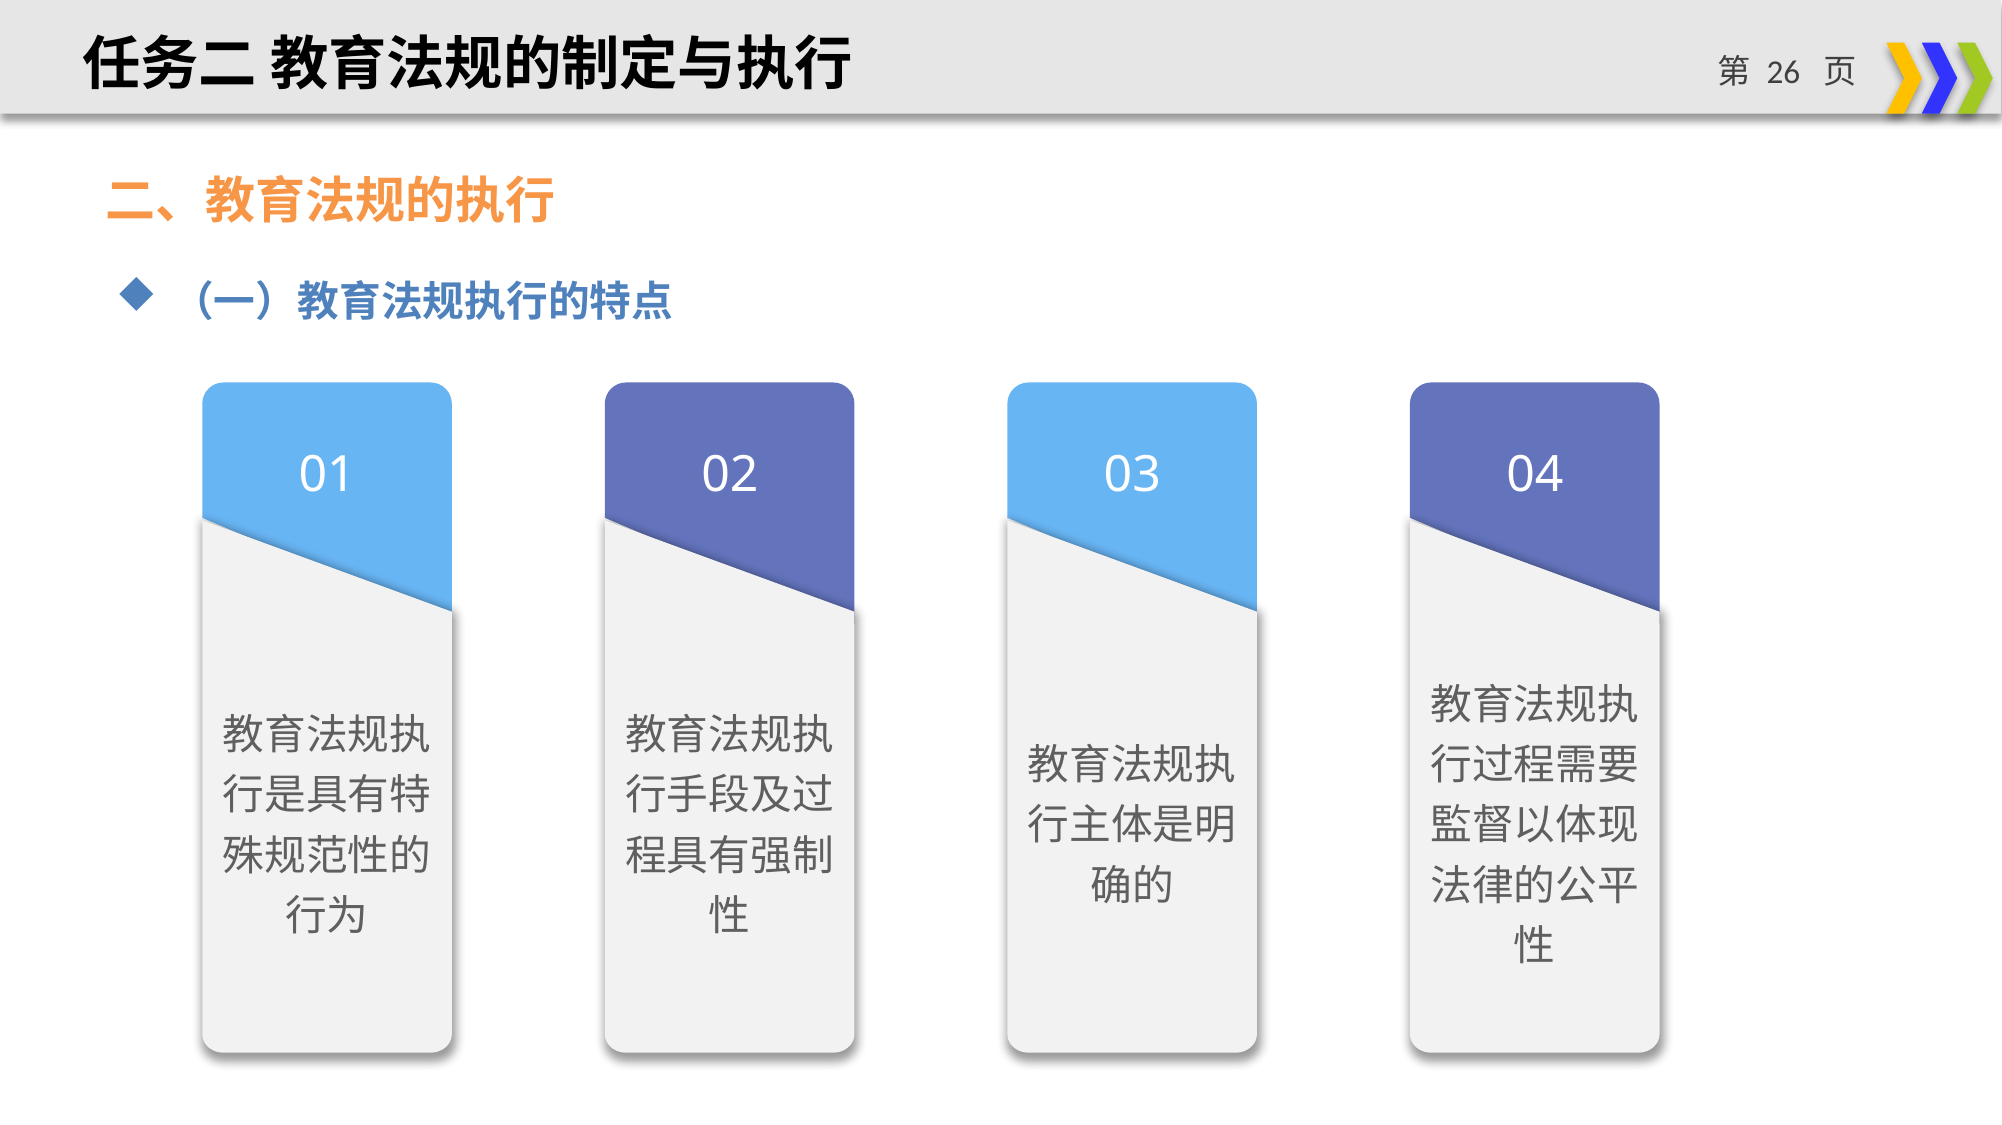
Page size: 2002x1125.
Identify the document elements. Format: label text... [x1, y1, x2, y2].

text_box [1007, 382, 1258, 1053]
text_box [604, 382, 855, 1053]
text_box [201, 382, 453, 1053]
text_box 任务二 教育法规的制定与执行 [67, 19, 1008, 104]
text_box 二、教育法规的执行 [90, 160, 806, 236]
text_box （一）教育法规执行的特点 [101, 267, 935, 332]
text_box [1409, 382, 1660, 1053]
